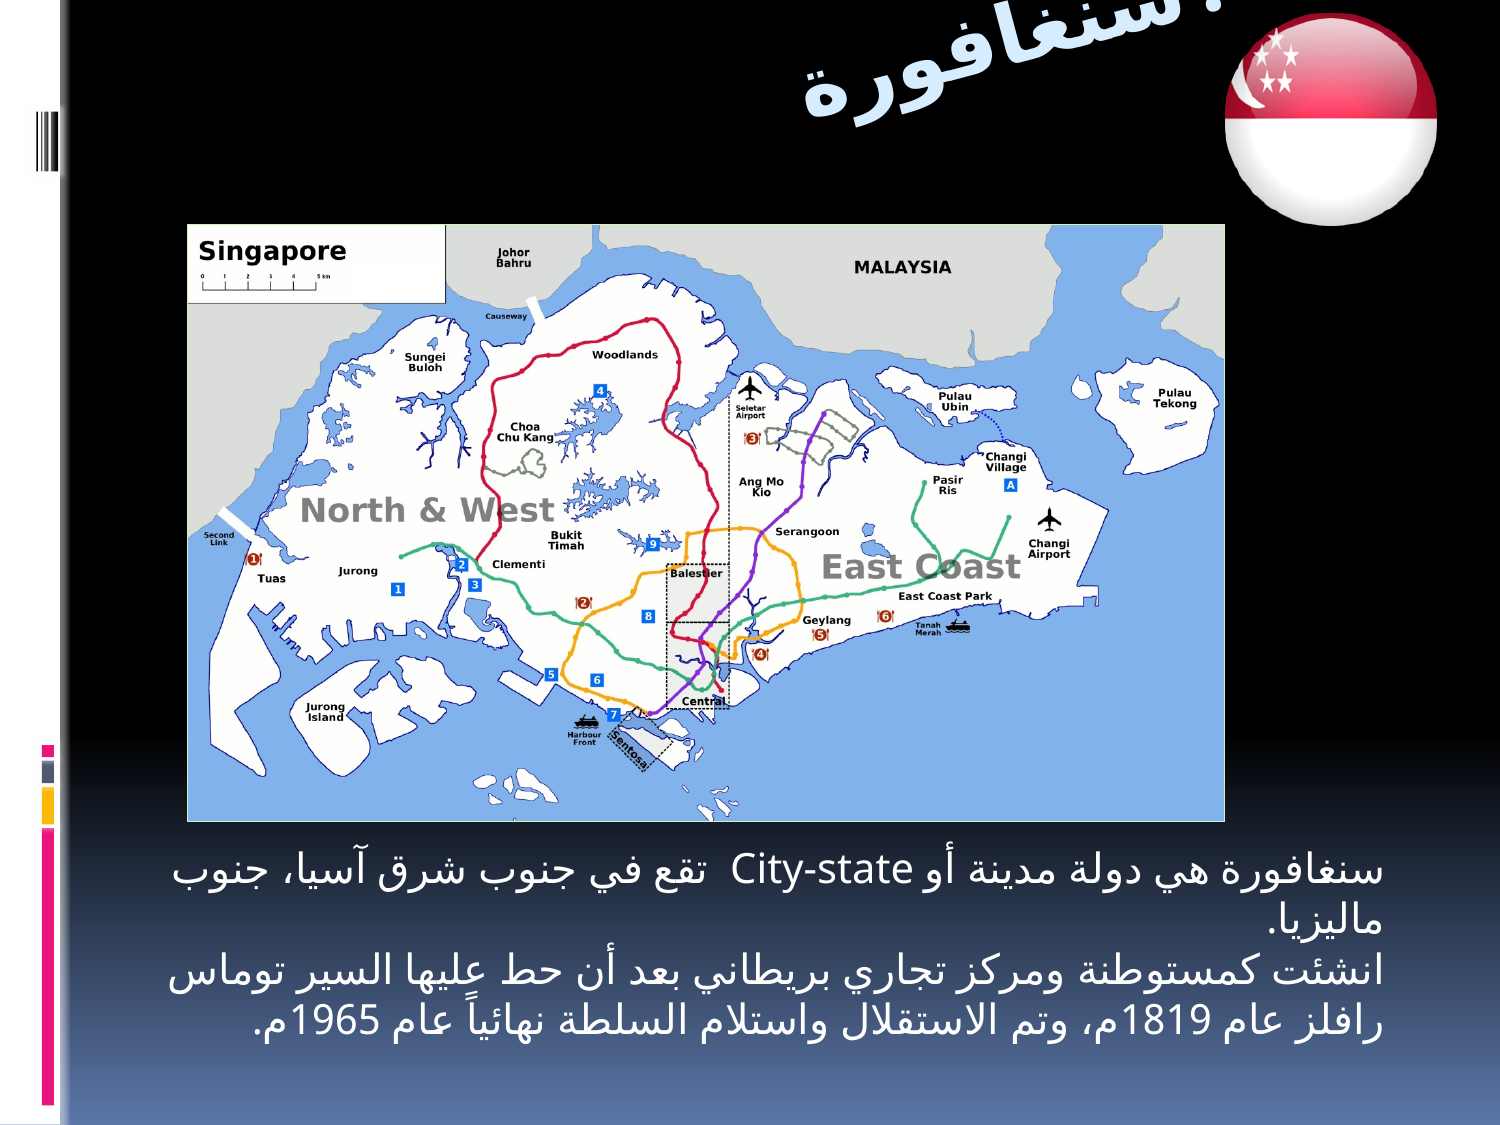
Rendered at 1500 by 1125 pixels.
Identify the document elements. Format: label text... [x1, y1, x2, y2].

picture [1211, 0, 1451, 238]
title سنغافورة: [0, 0, 1203, 350]
picture [186, 224, 1226, 822]
subtitle سنغافورة هي دولة مدينة أو City-state تقع في جنوب شرق آسيا، جنوب ماليزيا. انشئت كمستوطنة ومركز تجاري بريطاني بعد أن حط عليها السير توماس رافلز عام 1819م، وتم الاستقلال واستلام السلطة نهائياً عام 1965م. [125, 787, 1400, 1100]
